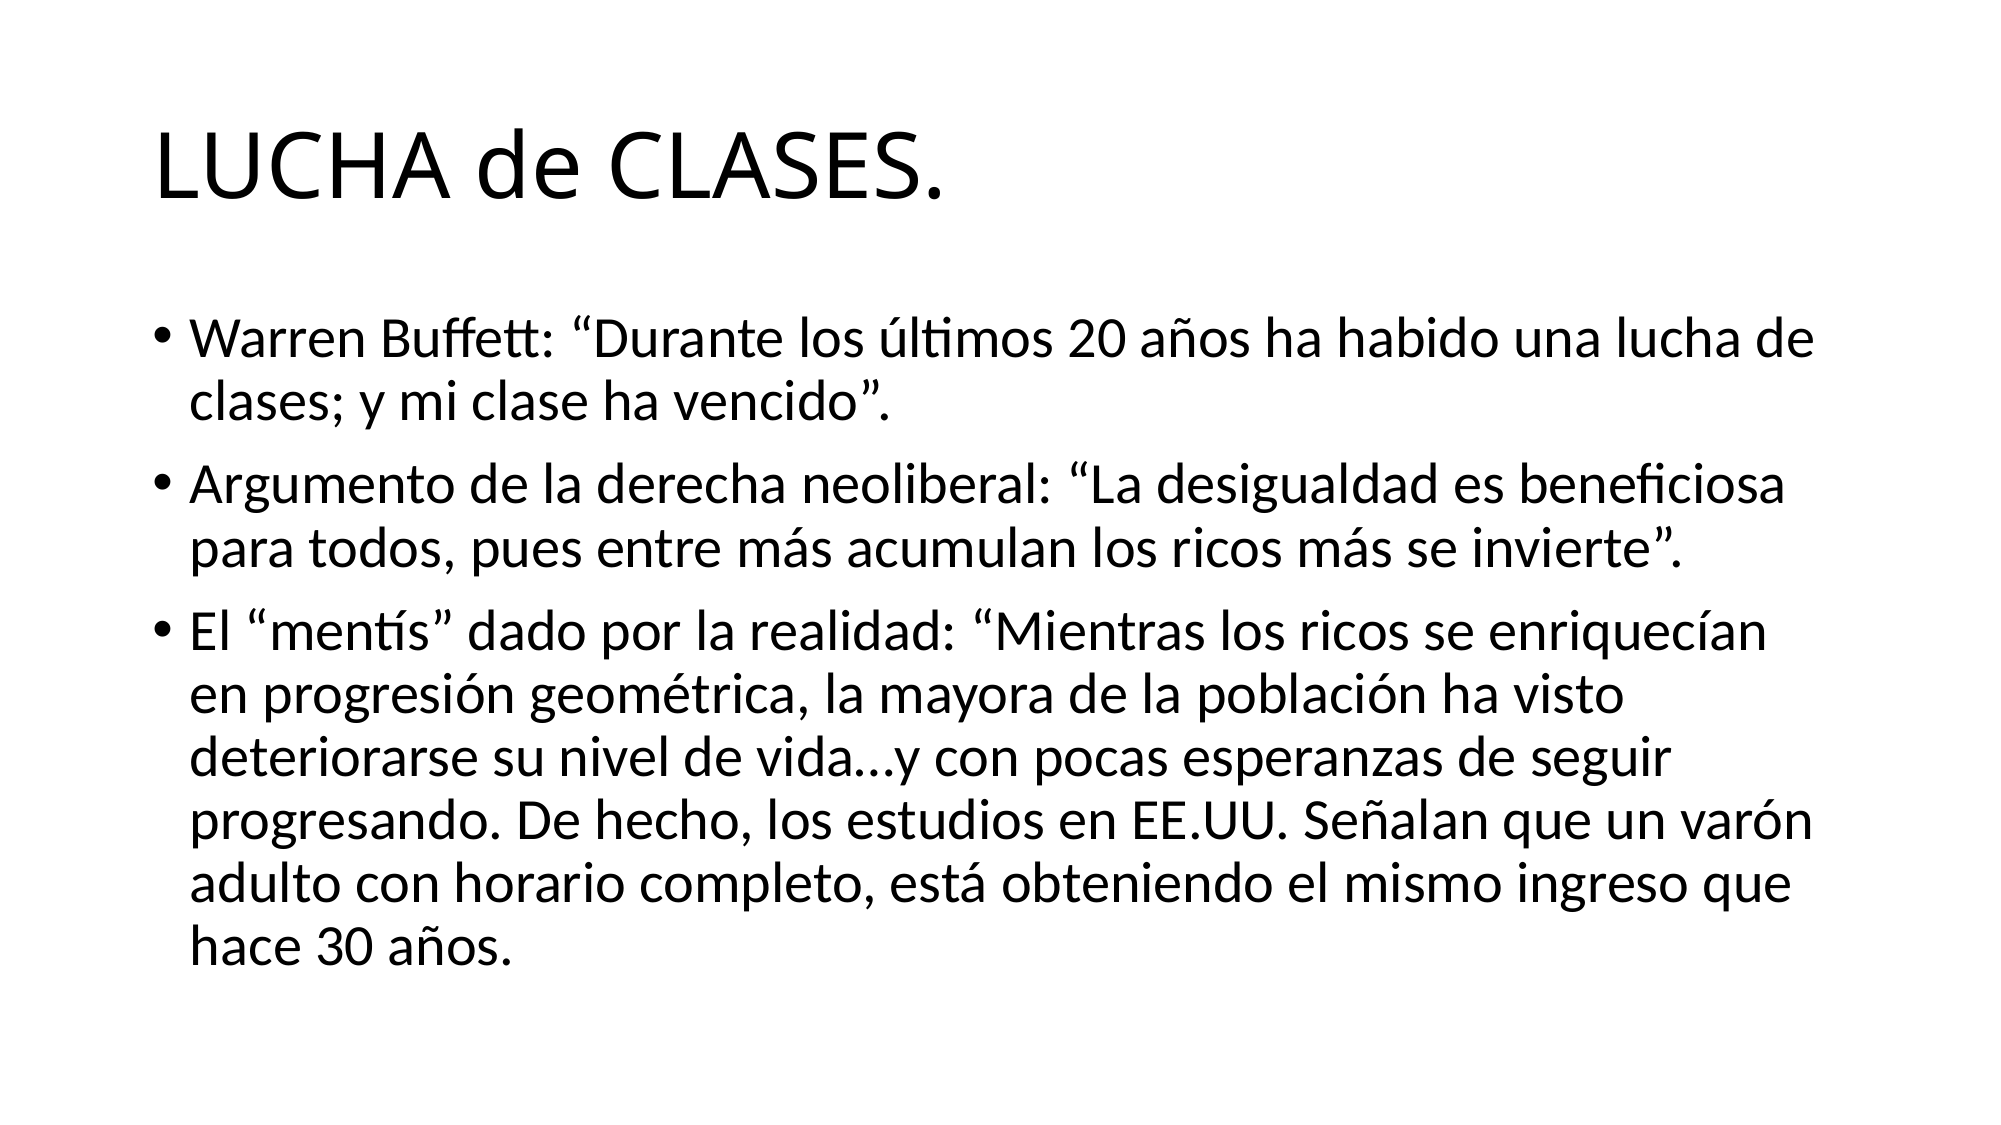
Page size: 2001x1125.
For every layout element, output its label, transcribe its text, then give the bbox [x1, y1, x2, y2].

title LUCHA de CLASES. [137, 59, 1863, 278]
list Warren Buffett: “Durante los últimos 20 años ha habido una lucha de clases; y mi clase ha vencido”. Argumento de la derecha neoliberal: “La desigualdad es beneficiosa para todos, pues entre más acumulan los ricos más se invierte”. El “mentís” dado por la realidad: “Mientras los ricos se enriquecían en progresión geométrica, la mayora de la población ha visto deteriorarse su nivel de vida…y con pocas esperanzas de seguir progresando. De hecho, los estudios en EE.UU. Señalan que un varón adulto con horario completo, está obteniendo el mismo ingreso que hace 30 años. [137, 299, 1863, 1014]
